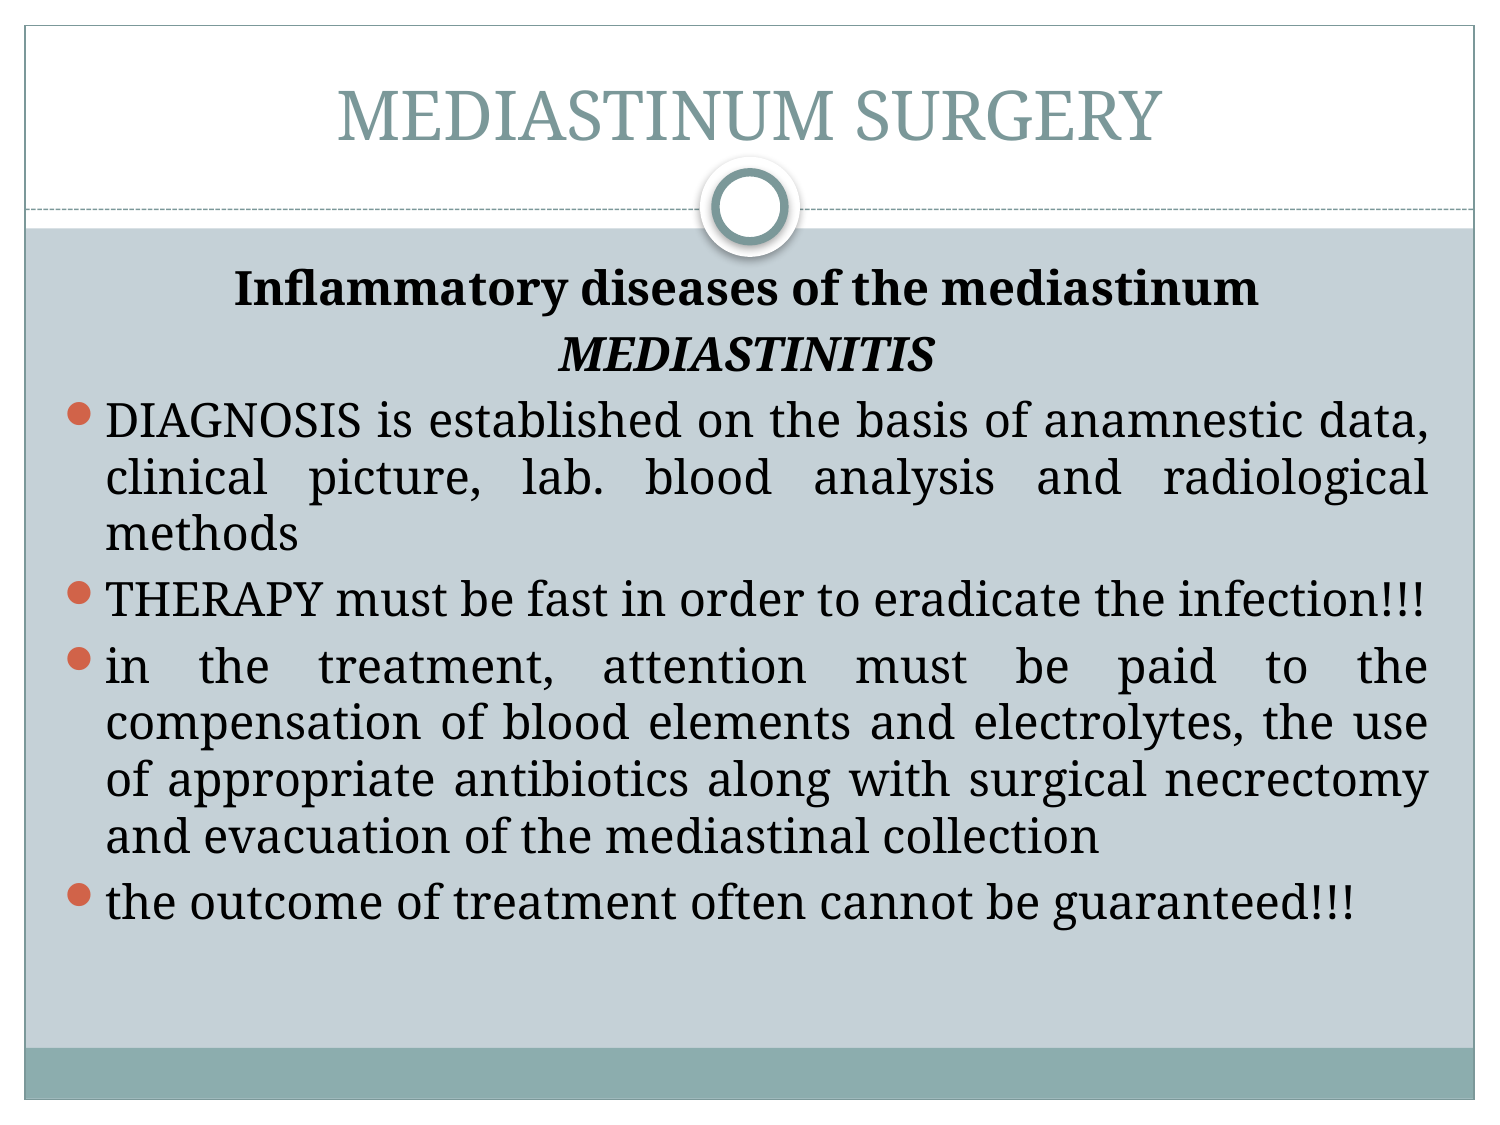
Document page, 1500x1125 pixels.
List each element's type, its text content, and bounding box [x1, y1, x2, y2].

title MEDIASTINUM SURGERY [49, 37, 1450, 162]
list Inflammatory diseases of the mediastinum MEDIASTINITIS DIAGNOSIS is established on the basis of anamnestic data, clinical picture, lab. blood analysis and radiological methods THERAPY must be fast in order to eradicate the infection!!! in the treatment, attention must be paid to the compensation of blood elements and electrolytes, the use of appropriate antibiotics along with surgical necrectomy and evacuation of the mediastinal collection the outcome of treatment often cannot be guaranteed!!! [49, 250, 1445, 1001]
